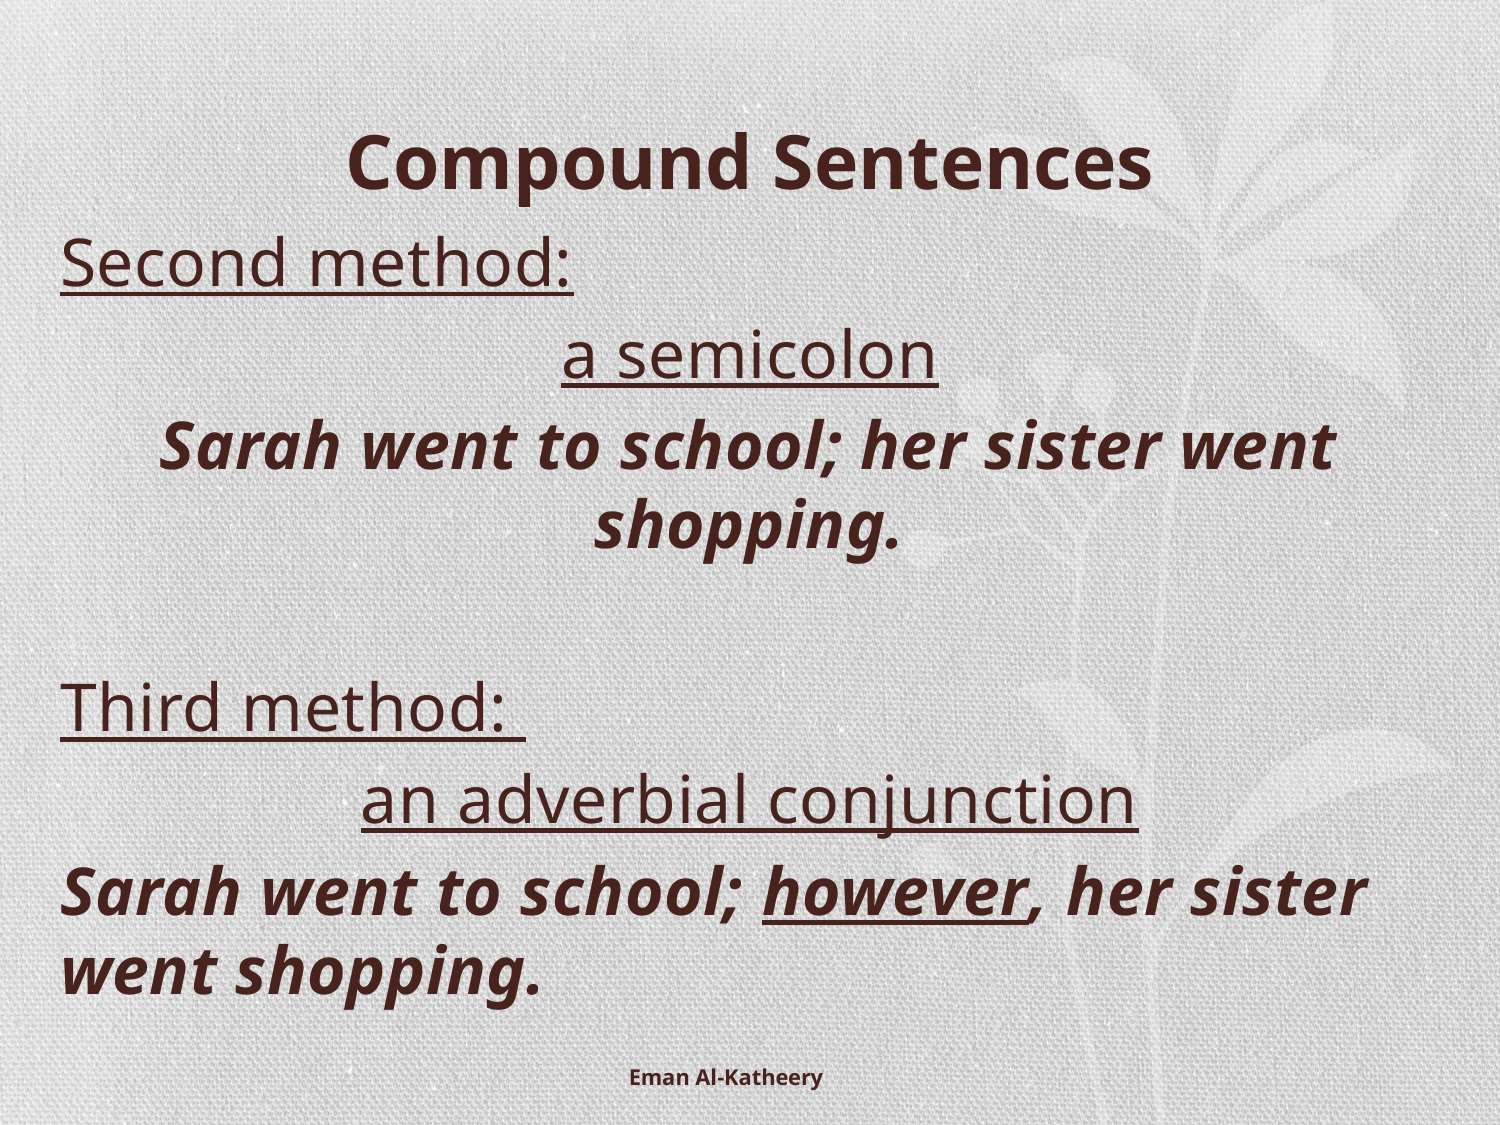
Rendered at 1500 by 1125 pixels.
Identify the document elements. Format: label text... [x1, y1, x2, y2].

footer Eman Al-Katheery [614, 1054, 1285, 1103]
title Compound Sentences [45, 37, 1455, 213]
list Second method: a semicolon Sarah went to school; her sister went shopping. Third method: an adverbial conjunction Sarah went to school; however, her sister went shopping. [45, 213, 1455, 1023]
